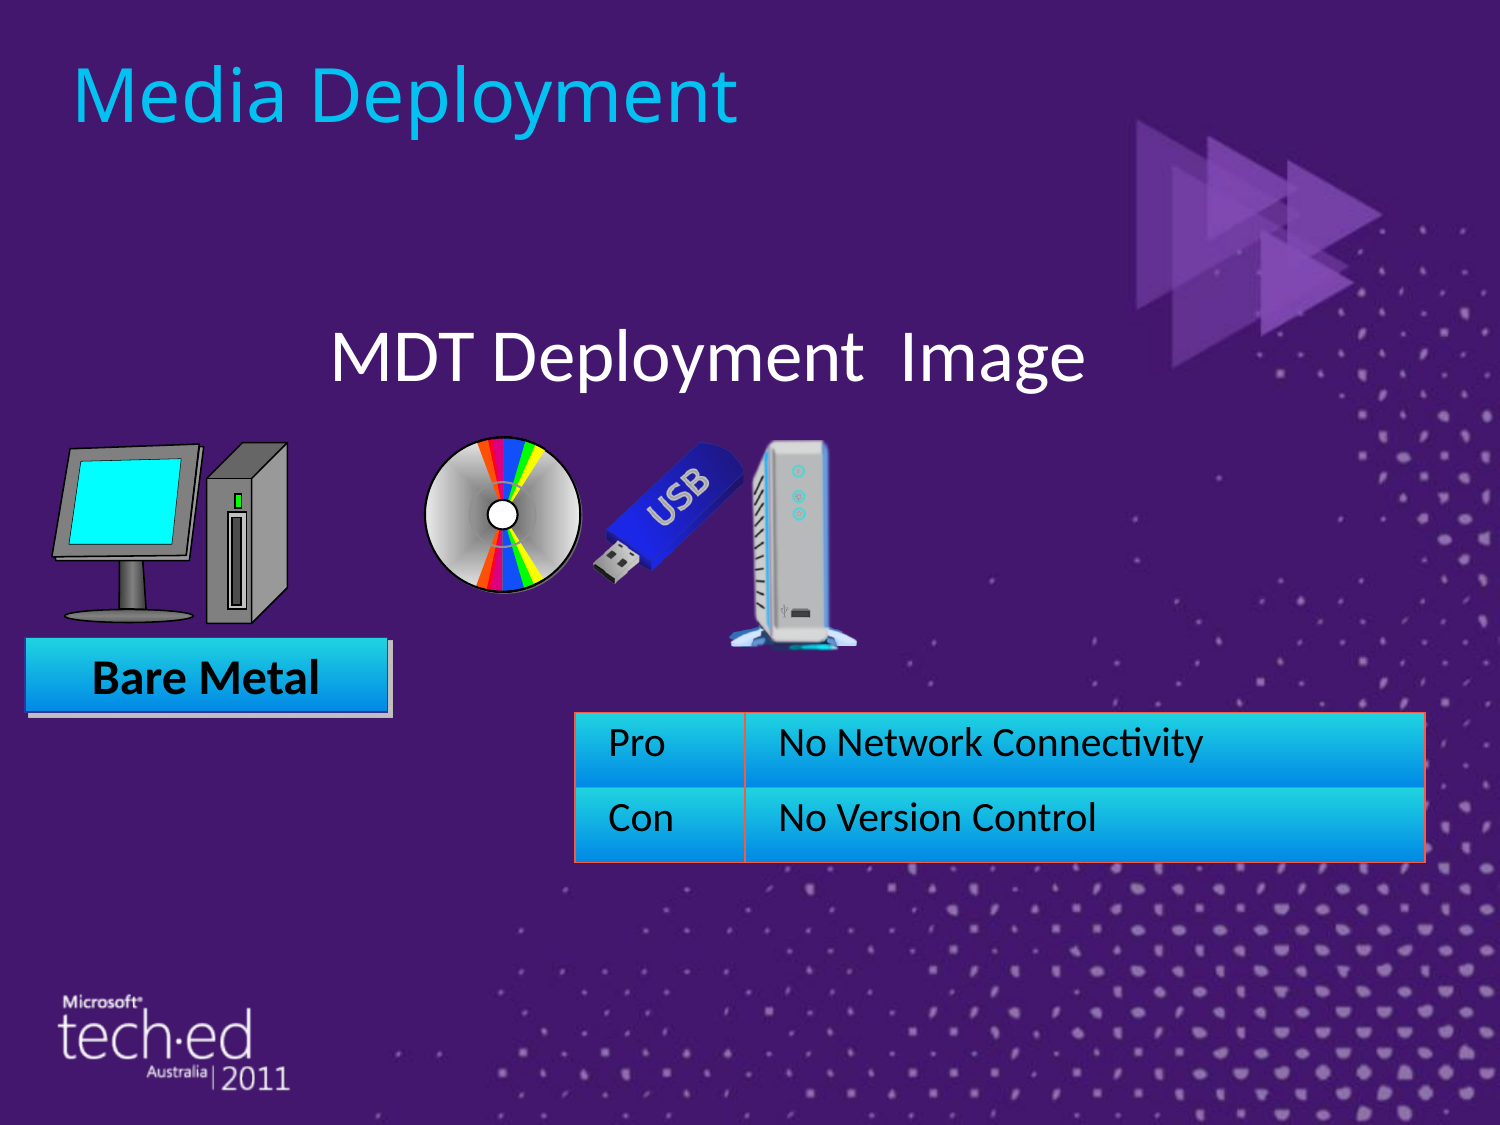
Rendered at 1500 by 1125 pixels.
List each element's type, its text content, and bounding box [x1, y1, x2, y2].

table_header Pro [576, 713, 744, 787]
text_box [424, 437, 583, 595]
text_box MDT Deployment Image [312, 298, 1225, 406]
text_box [24, 435, 388, 714]
table_cell Con [576, 788, 744, 862]
title Media Deployment [63, 37, 1444, 238]
table_cell No Version Control [746, 788, 1424, 862]
table_header No Network Connectivity [746, 713, 1424, 787]
picture [0, 0, 1500, 1125]
